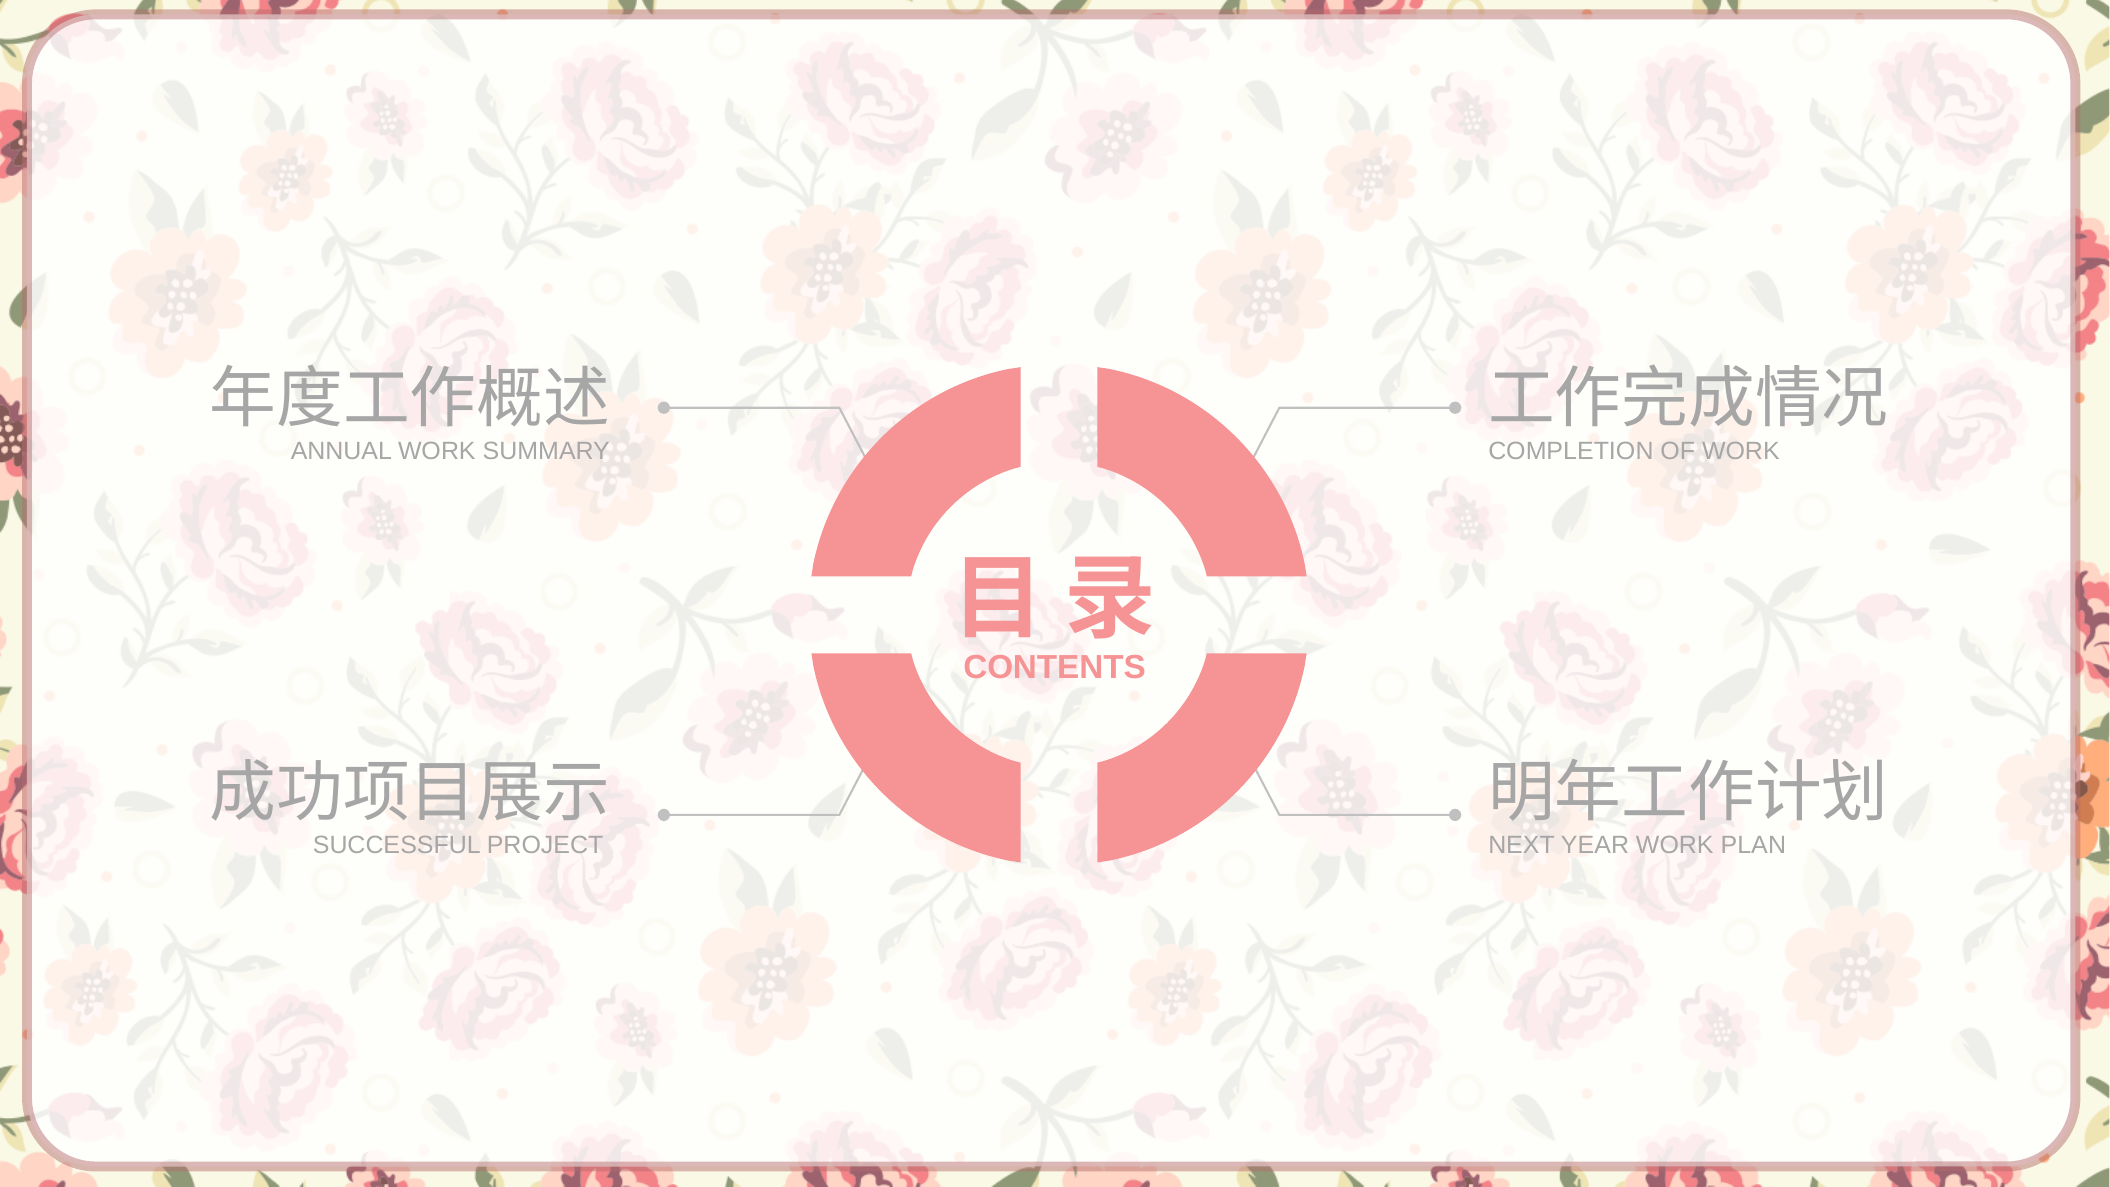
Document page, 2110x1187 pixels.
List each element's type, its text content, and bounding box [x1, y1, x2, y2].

text_box CONTENTS [936, 644, 1174, 685]
text_box [1254, 401, 1462, 459]
text_box 工作完成情况 COMPLETION OF WORK [1488, 354, 1906, 465]
text_box [1096, 365, 1308, 578]
text_box [657, 765, 862, 822]
text_box 目 录 [931, 538, 1178, 649]
text_box [657, 401, 865, 459]
text_box 明年工作计划 NEXT YEAR WORK PLAN [1488, 748, 1906, 859]
text_box 年度工作概述 ANNUAL WORK SUMMARY [180, 354, 611, 465]
text_box [1256, 765, 1462, 822]
text_box 成功项目展示 SUCCESSFUL PROJECT [180, 748, 611, 859]
text_box [1096, 652, 1308, 864]
text_box [810, 365, 1022, 578]
text_box [810, 652, 1022, 864]
picture [0, 0, 2110, 1187]
